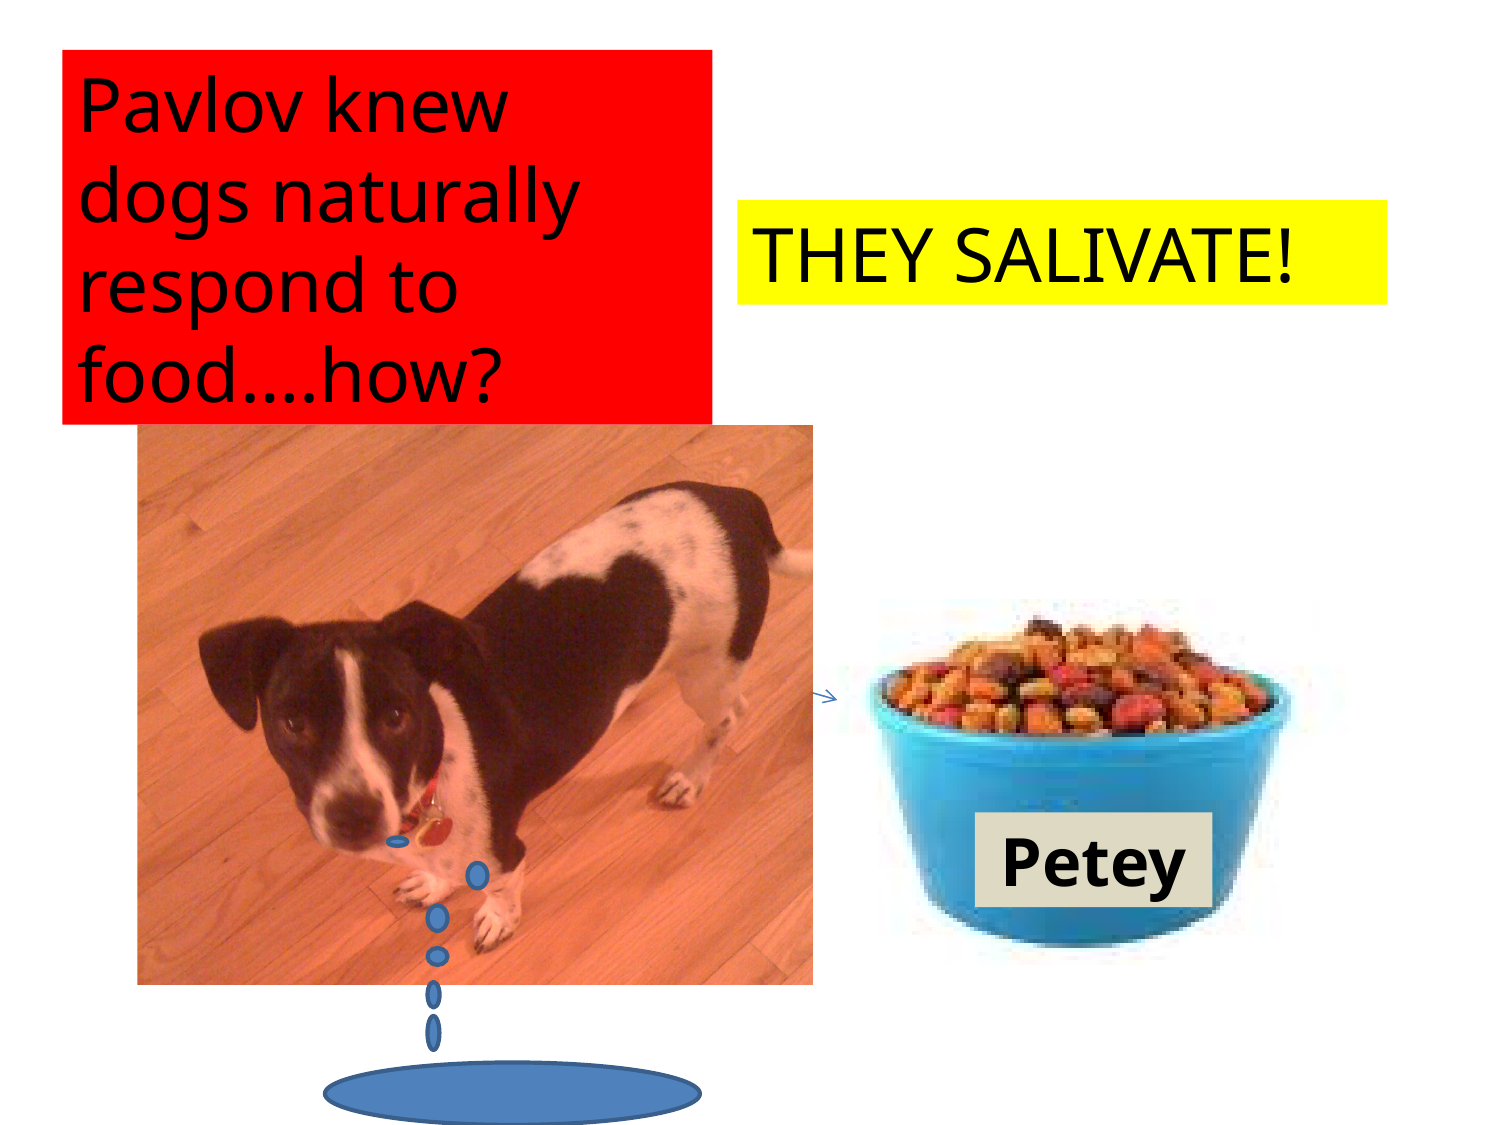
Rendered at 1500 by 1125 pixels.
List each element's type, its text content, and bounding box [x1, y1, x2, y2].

picture [137, 424, 1351, 986]
text_box [322, 1060, 702, 1125]
text_box THEY SALIVATE! [737, 199, 1388, 305]
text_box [829, 624, 838, 701]
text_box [387, 837, 488, 1051]
text_box Pavlov knew dogs naturally respond to food….how? [62, 49, 713, 425]
